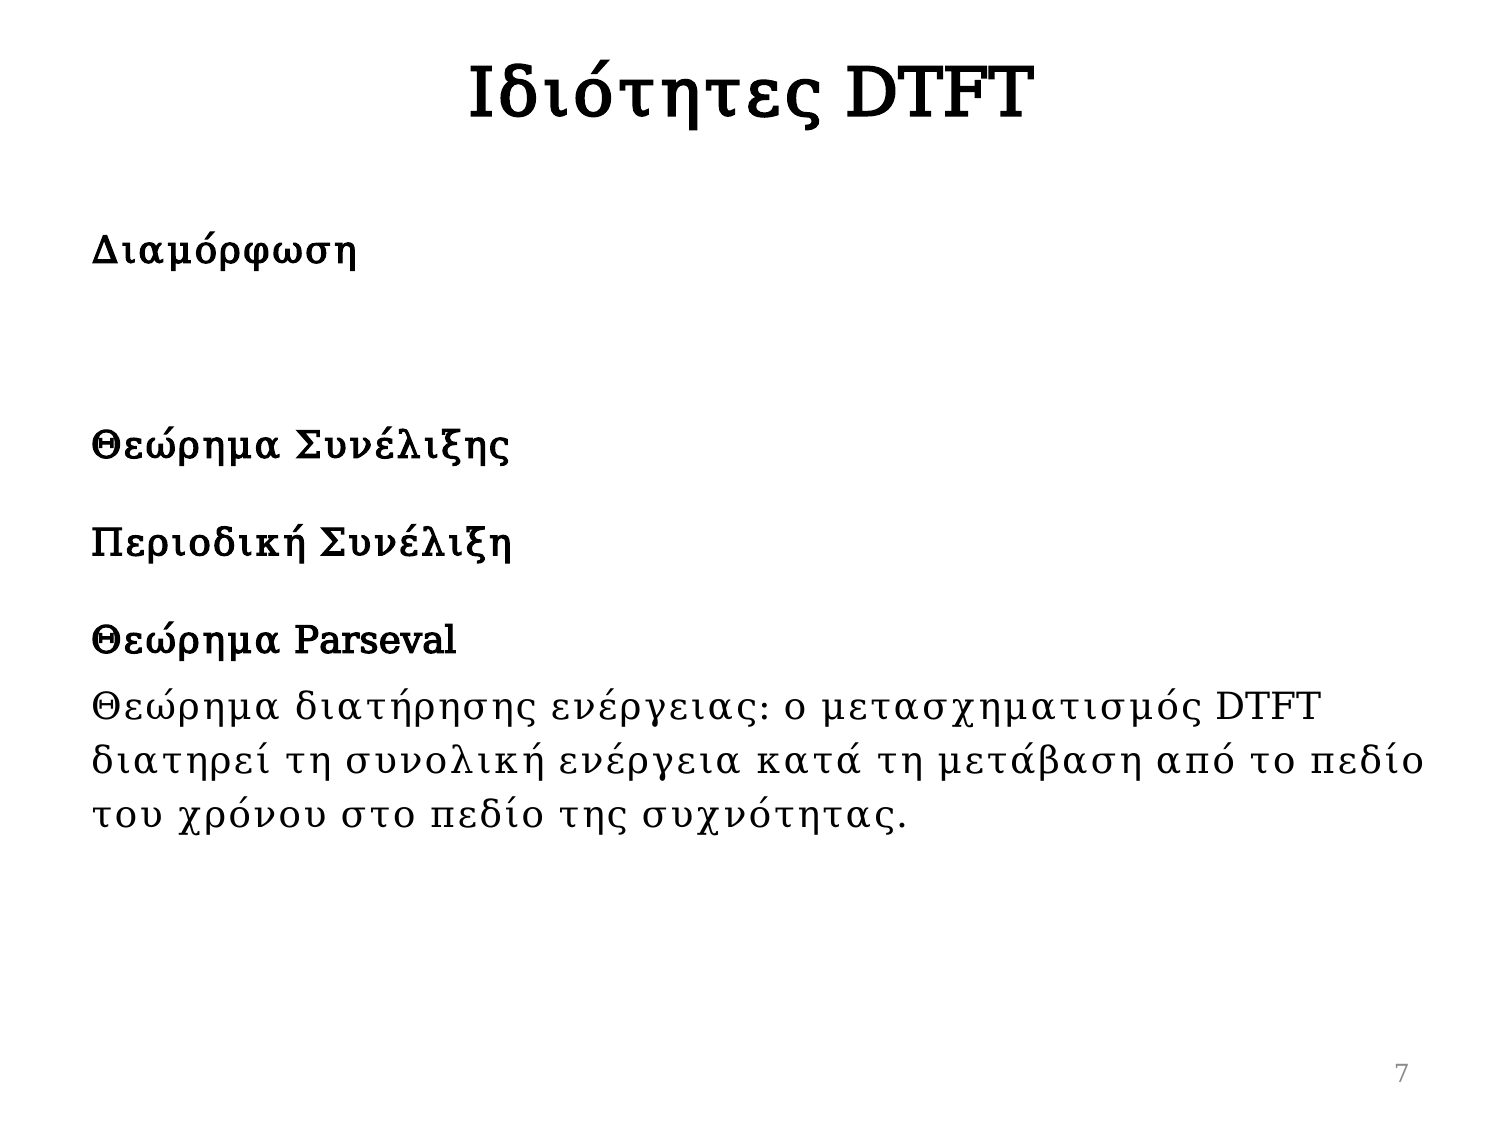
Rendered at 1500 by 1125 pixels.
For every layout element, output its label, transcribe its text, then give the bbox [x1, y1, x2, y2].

title Ιδιότητες DTFT [75, 19, 1425, 159]
slide_number 7 [1222, 1042, 1425, 1103]
